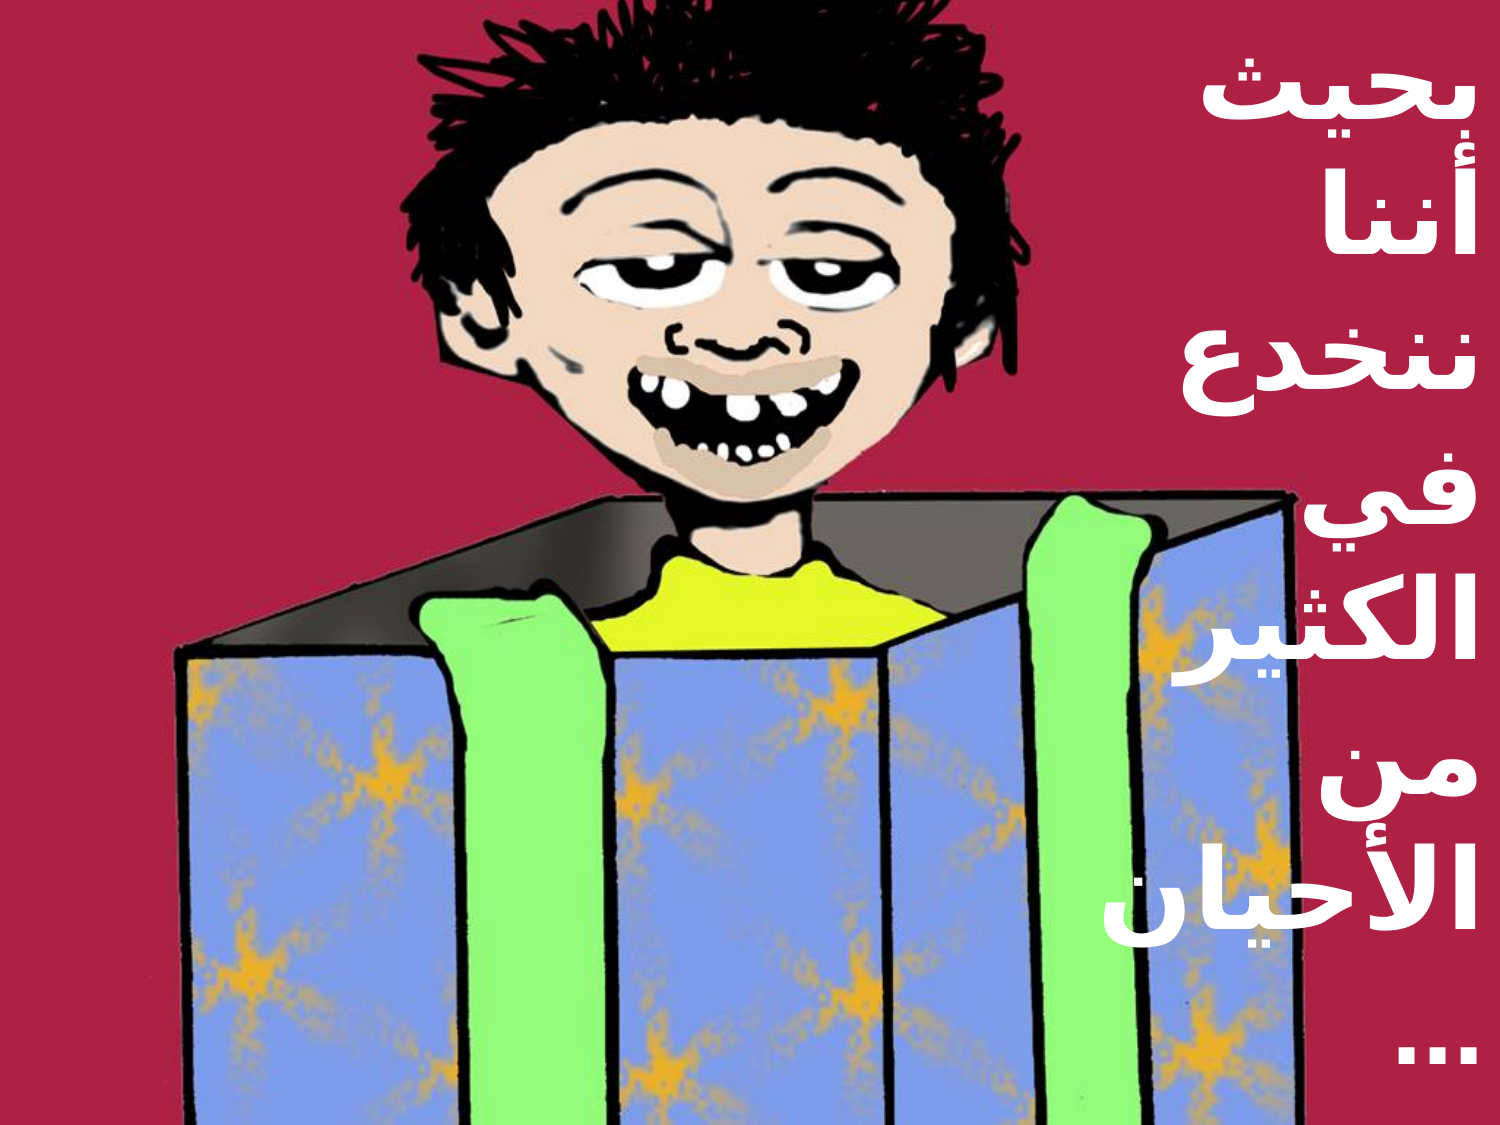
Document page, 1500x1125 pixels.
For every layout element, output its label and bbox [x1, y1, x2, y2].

list [0, 0, 1500, 1125]
